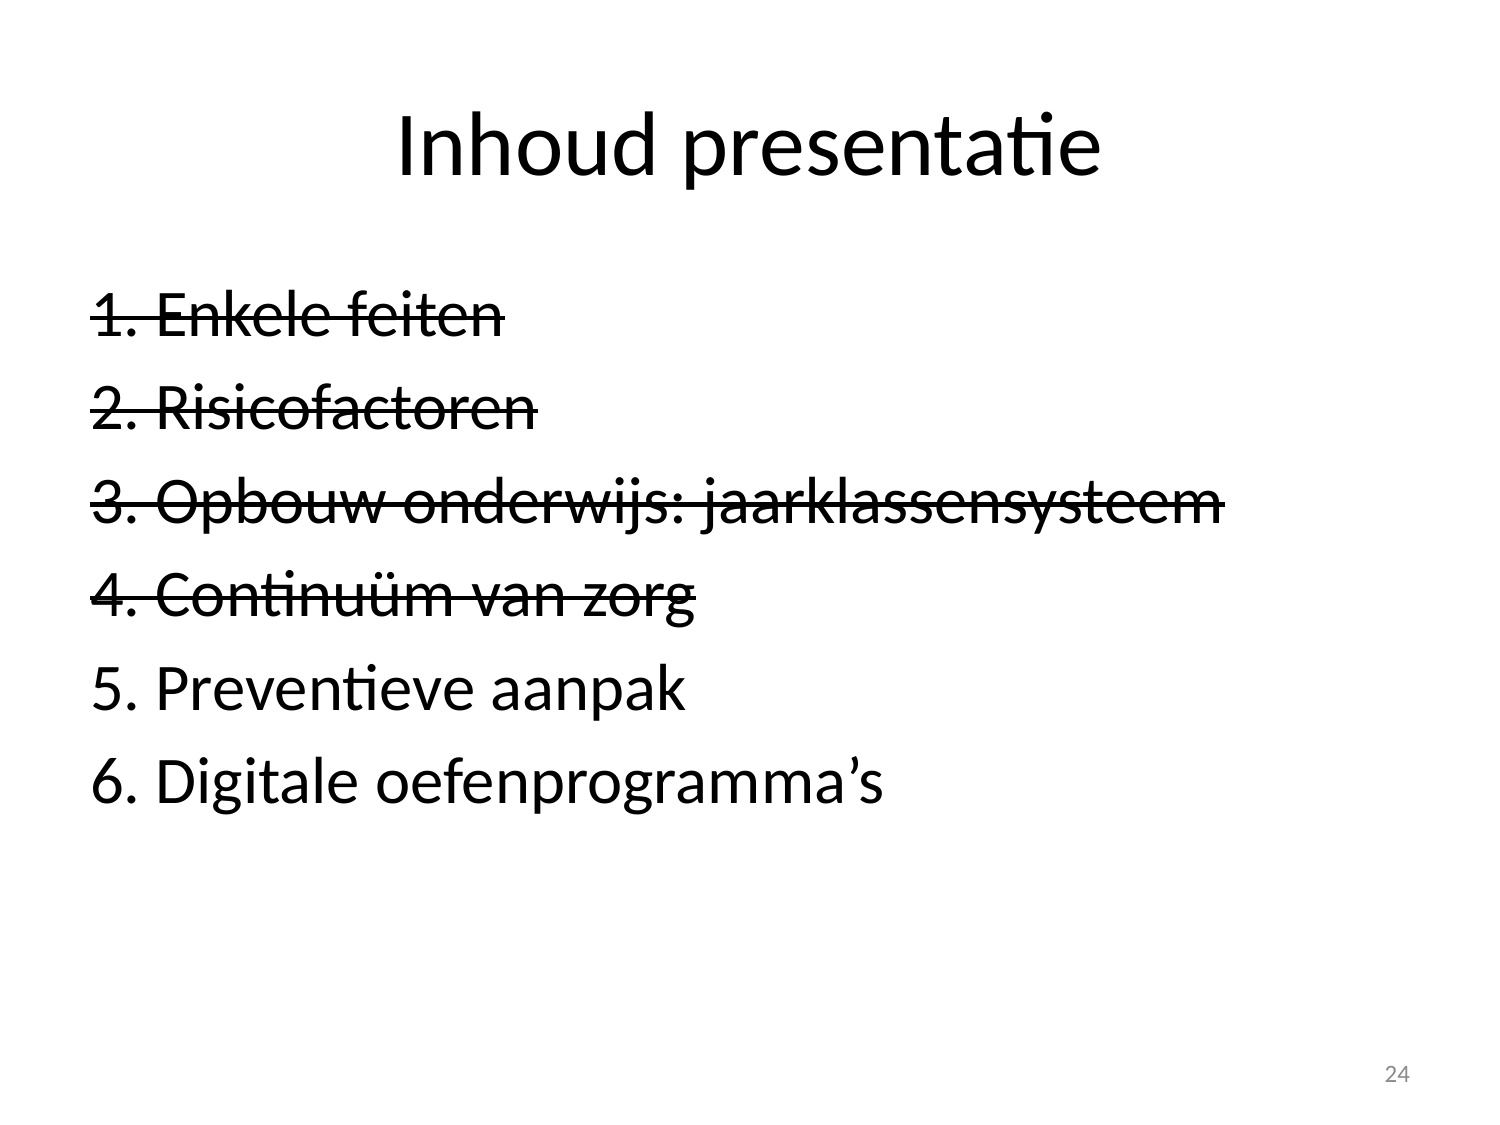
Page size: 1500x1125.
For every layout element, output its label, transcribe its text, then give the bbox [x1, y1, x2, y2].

slide_number 24 [1074, 1042, 1425, 1103]
list 1. Enkele feiten 2. Risicofactoren 3. Opbouw onderwijs: jaarklassensysteem 4. Continuüm van zorg 5. Preventieve aanpak 6. Digitale oefenprogramma’s [75, 262, 1425, 1005]
title Inhoud presentatie [75, 45, 1425, 233]
